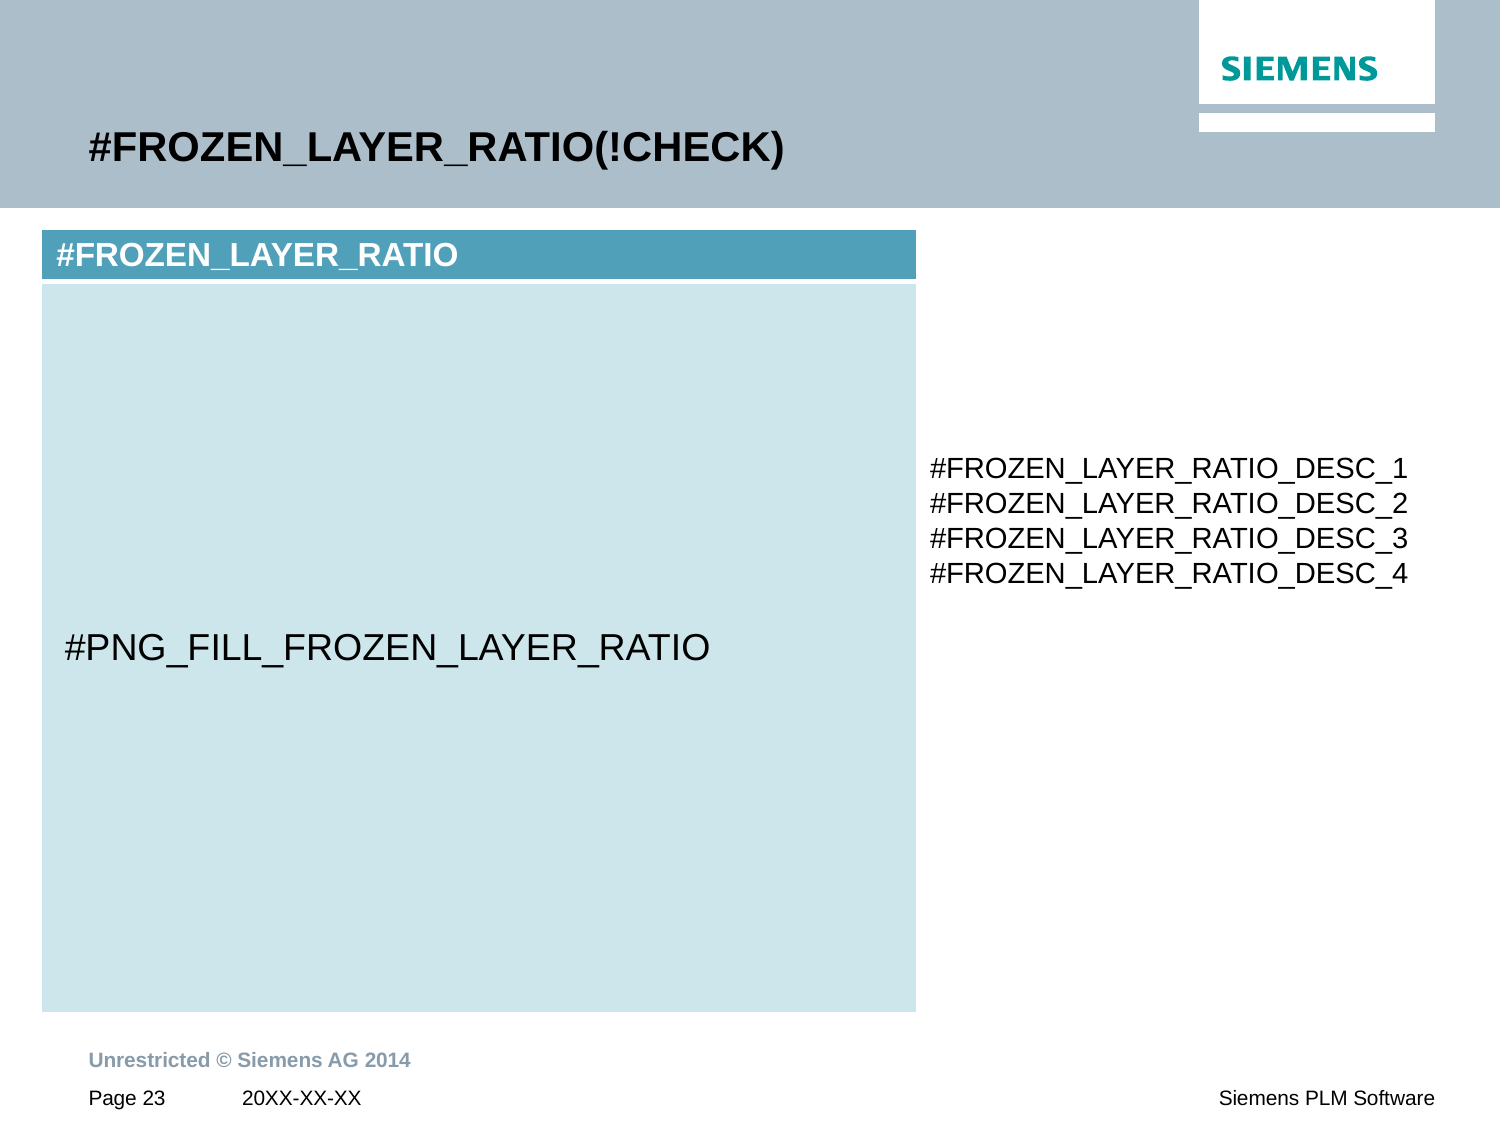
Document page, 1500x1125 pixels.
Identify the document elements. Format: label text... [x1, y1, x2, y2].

table_header #FROZEN_LAYER_RATIO [42, 230, 916, 279]
text_box #PNG_FILL_FROZEN_LAYER_RATIO [64, 302, 892, 988]
text_box #FROZEN_LAYER_RATIO_DESC_1 #FROZEN_LAYER_RATIO_DESC_2 #FROZEN_LAYER_RATIO_DESC_3 #FROZEN_LAYER_RATIO_DESC_4 [915, 442, 1436, 632]
table_cell [42, 284, 916, 1012]
title #FROZEN_LAYER_RATIO(!CHECK) [0, 0, 1500, 209]
